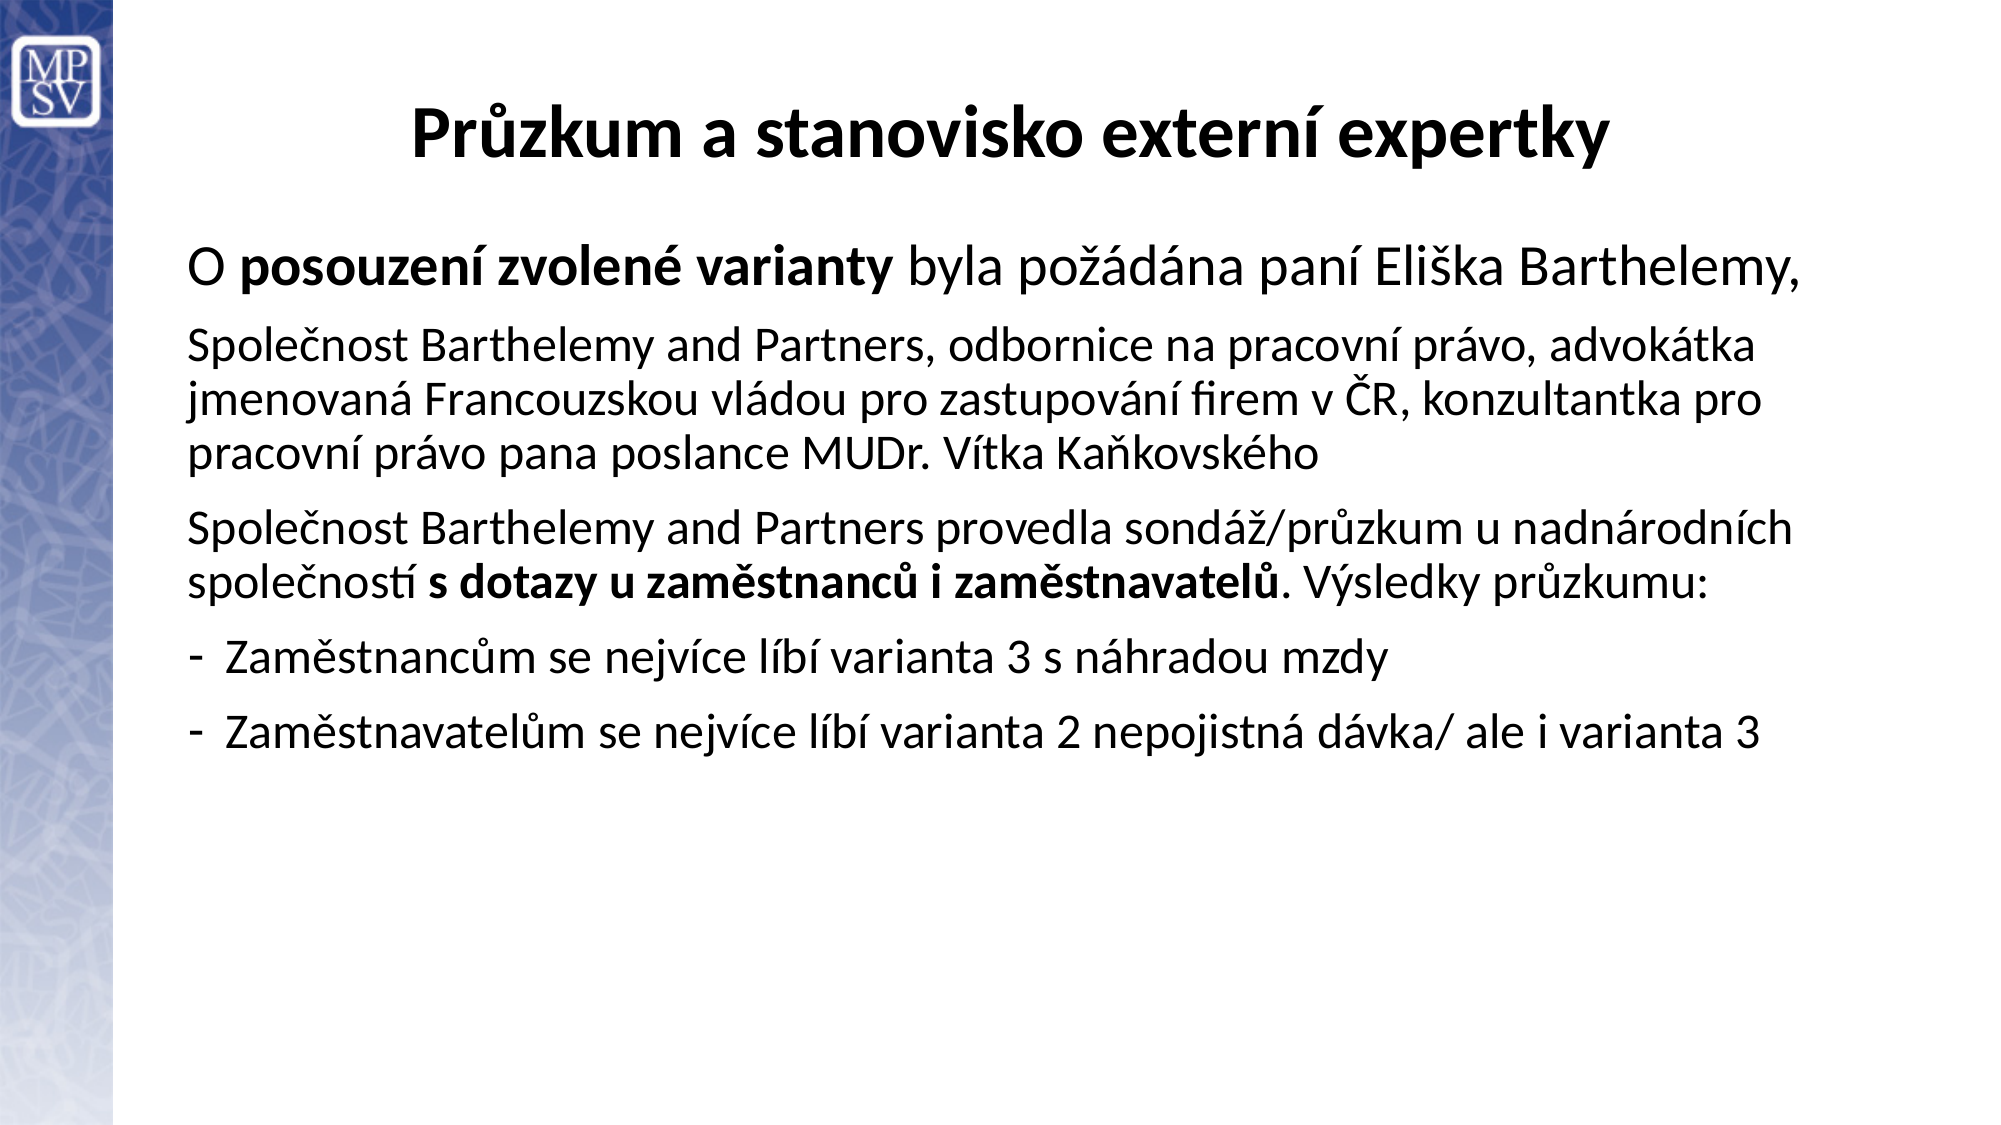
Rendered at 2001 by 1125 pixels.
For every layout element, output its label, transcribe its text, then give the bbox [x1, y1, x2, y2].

picture [0, 0, 113, 1125]
title Průzkum a stanovisko externí expertky [149, 80, 1875, 186]
list O posouzení zvolené varianty byla požádána paní Eliška Barthelemy, Společnost Barthelemy and Partners, odbornice na pracovní právo, advokátka jmenovaná Francouzskou vládou pro zastupování firem v ČR, konzultantka pro pracovní právo pana poslance MUDr. Vítka Kaňkovského Společnost Barthelemy and Partners provedla sondáž/průzkum u nadnárodních společností s dotazy u zaměstnanců i zaměstnavatelů. Výsledky průzkumu: Zaměstnancům se nejvíce líbí varianta 3 s náhradou mzdy Zaměstnavatelům se nejvíce líbí varianta 2 nepojistná dávka/ ale i varianta 3 [172, 227, 1898, 1000]
